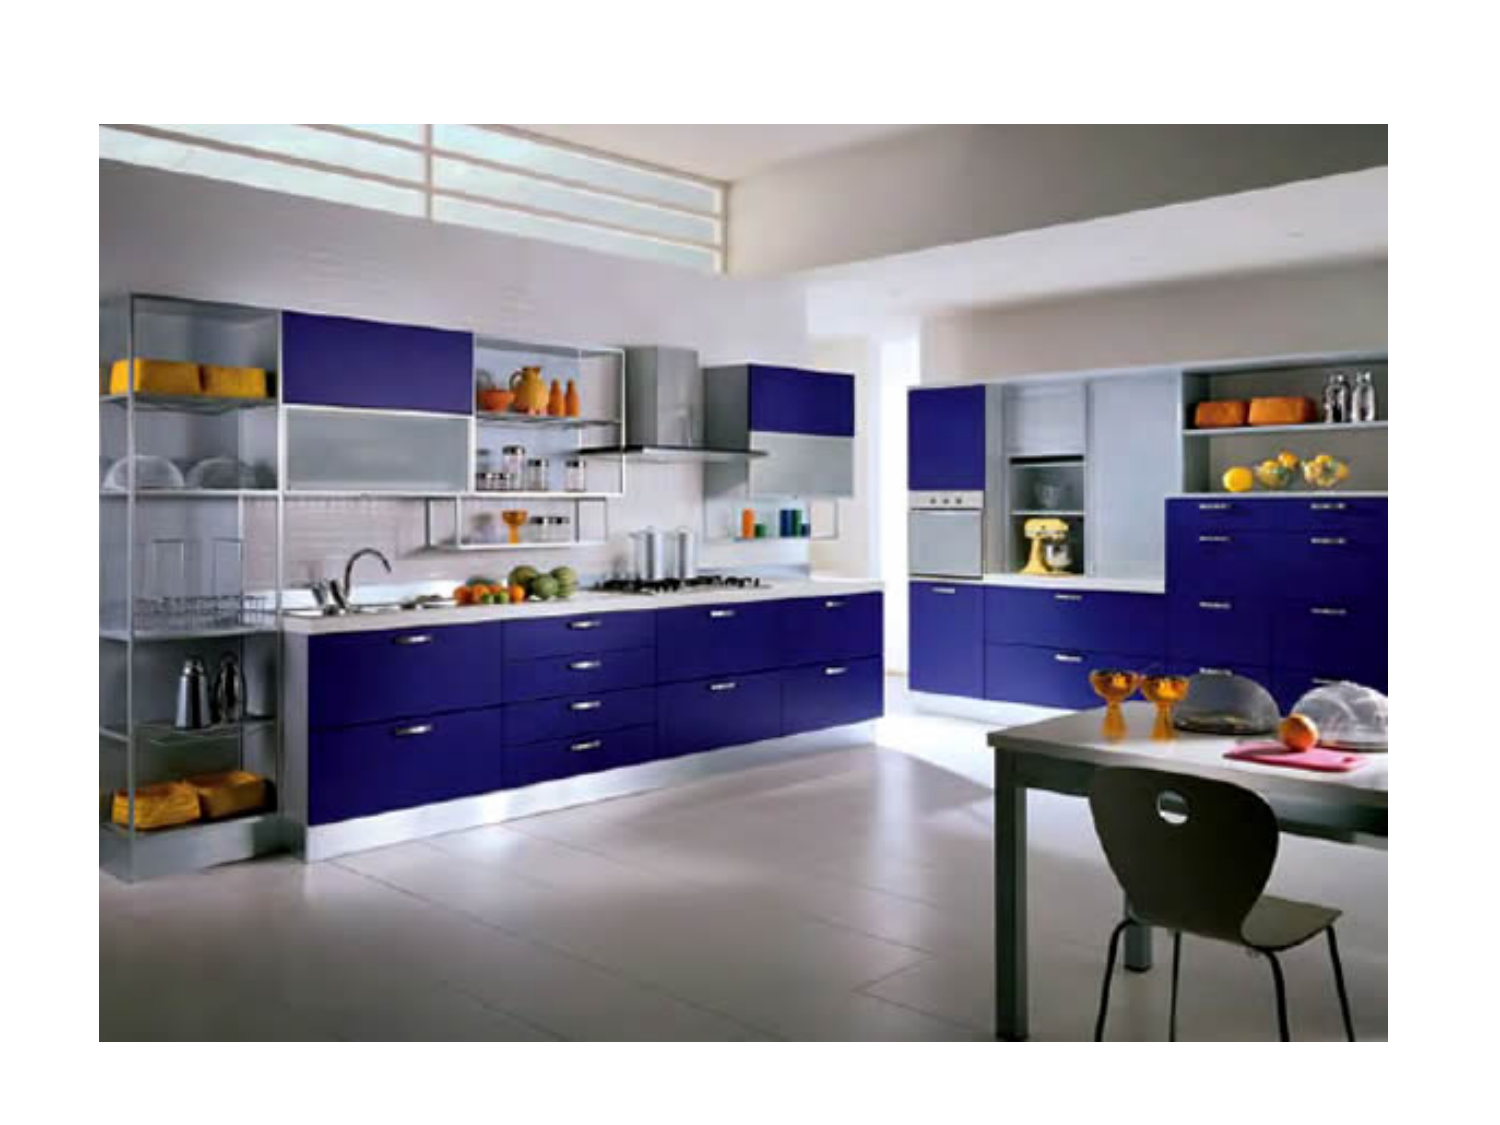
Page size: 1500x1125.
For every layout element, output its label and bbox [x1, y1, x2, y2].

picture [99, 124, 1388, 1042]
